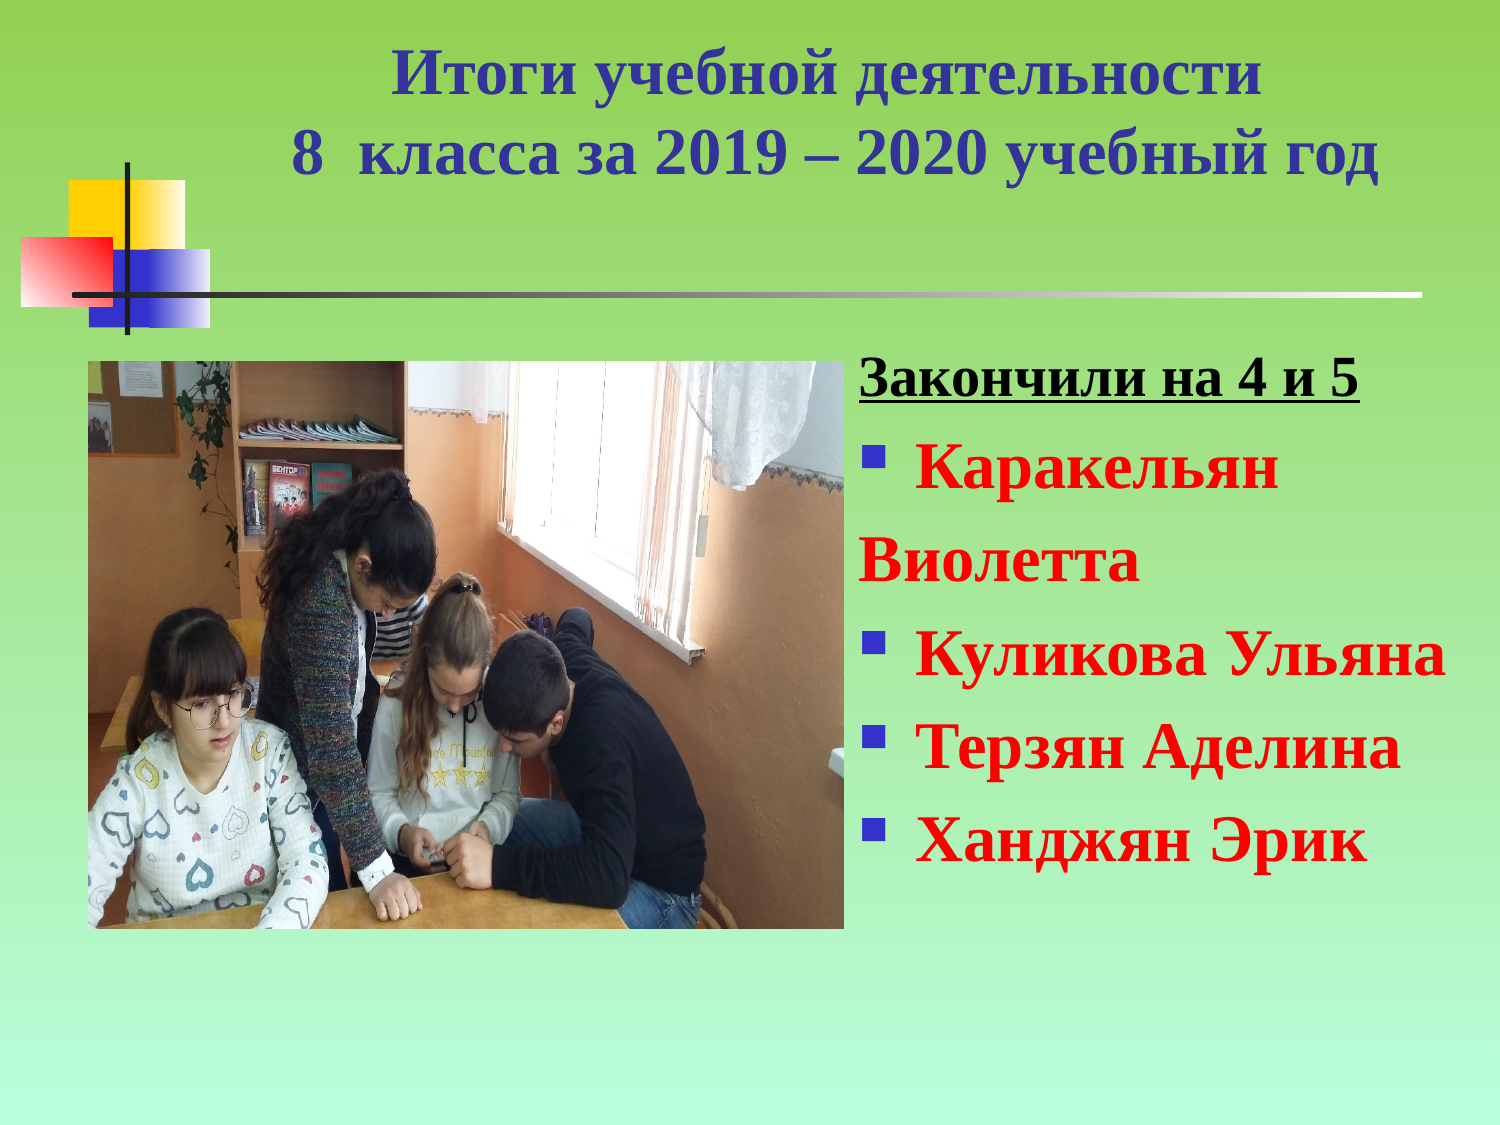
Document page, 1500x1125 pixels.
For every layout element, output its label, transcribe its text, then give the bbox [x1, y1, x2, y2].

list Закончили на 4 и 5 Каракельян Виолетта Куликова Ульяна Терзян Аделина Ханджян Эрик [844, 331, 1469, 1006]
title Итоги учебной деятельности 8 класса за 2019 – 2020 учебный год [188, 35, 1468, 275]
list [88, 361, 845, 929]
